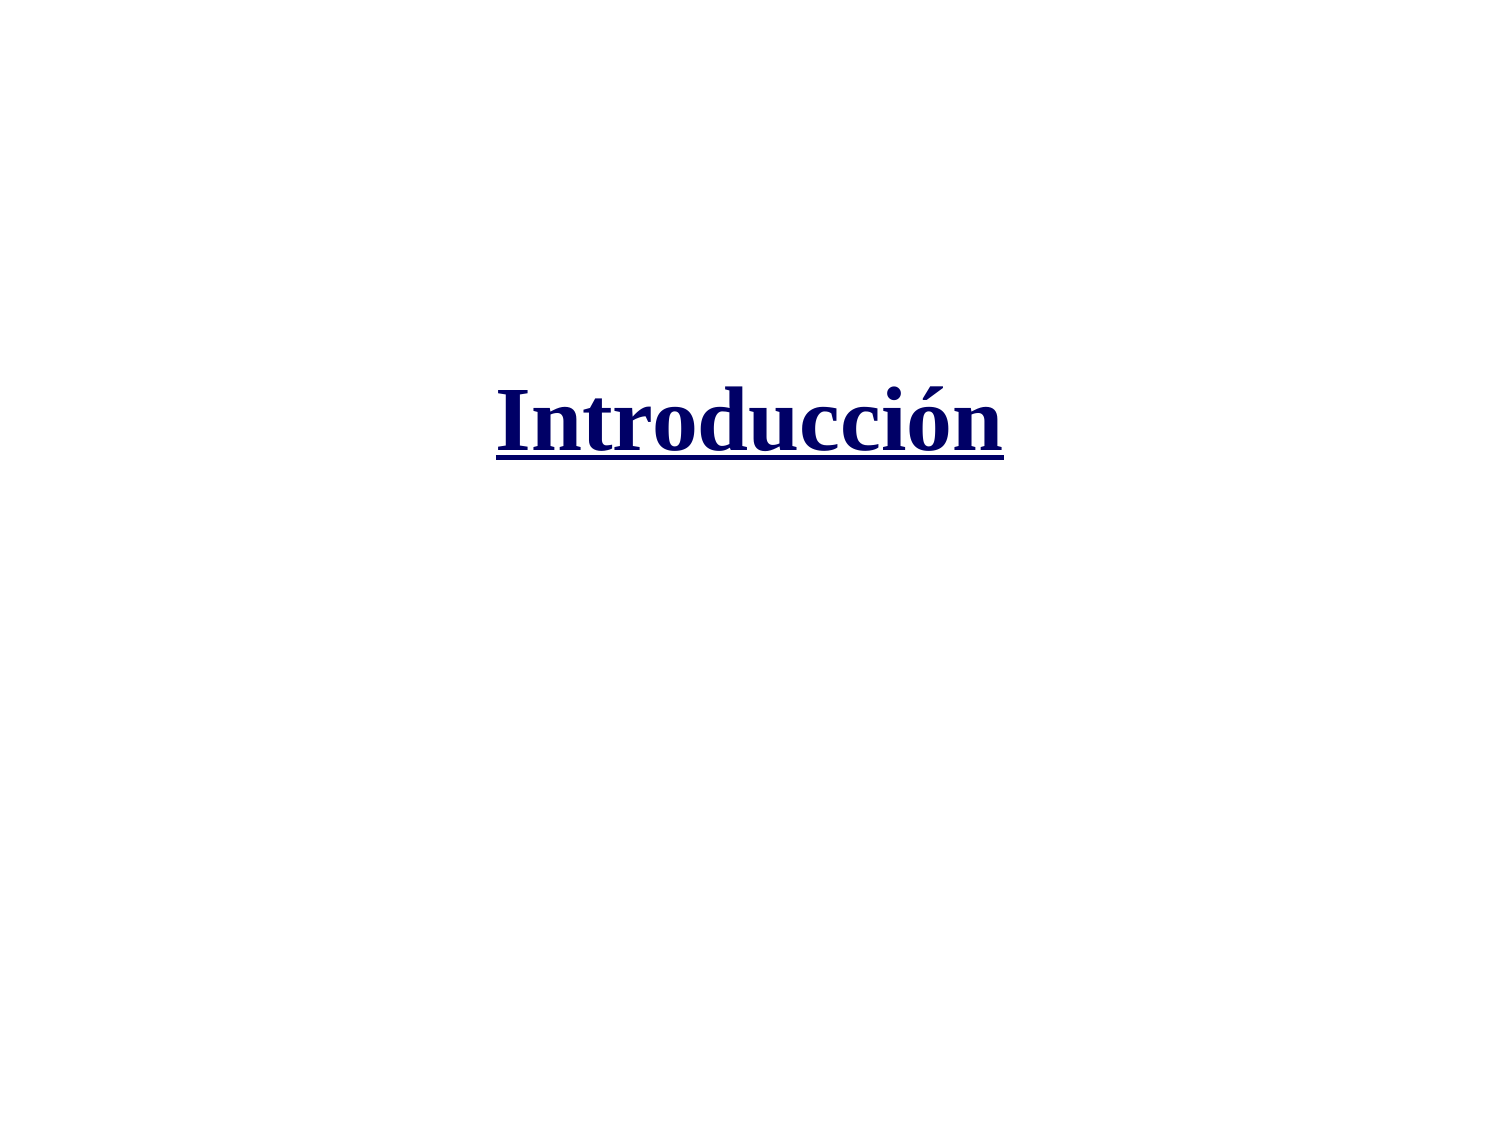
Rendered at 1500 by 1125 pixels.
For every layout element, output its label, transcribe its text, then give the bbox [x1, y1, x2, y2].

title Introducción [112, 374, 1388, 563]
